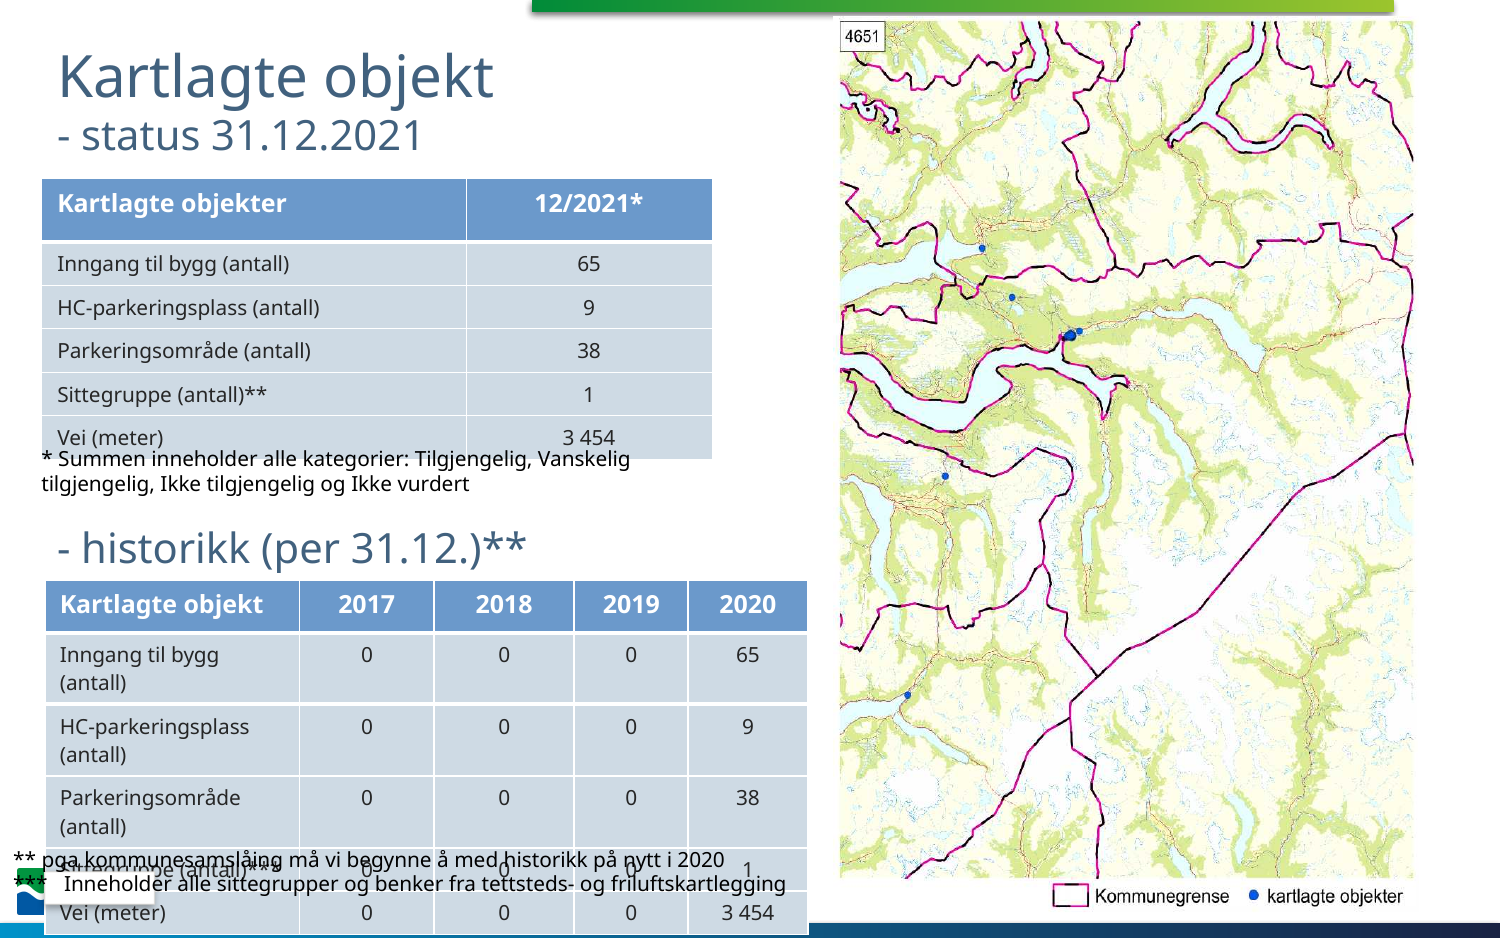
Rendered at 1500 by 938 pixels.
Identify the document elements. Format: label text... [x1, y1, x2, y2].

table_cell HC-parkeringsplass (antall) [42, 286, 466, 328]
picture [833, 16, 1419, 913]
table_cell 0 [300, 904, 433, 934]
table_cell HC-parkeringsplass (antall) [46, 706, 299, 775]
text_box ** pga kommunesamslåing må vi begynne å med historikk på nytt i 2020 *** Inneholder alle sittegrupper og benker fra tettsteds- og friluftskartlegging [0, 838, 802, 904]
table_cell 65 [689, 635, 807, 702]
table_cell Parkeringsområde (antall) [42, 329, 466, 372]
text_box * Summen inneholder alle kategorier: Tilgjengelig, Vanskelig tilgjengelig, Ikke tilgjengelig og Ikke vurdert [26, 438, 711, 504]
table_cell Inngang til bygg (antall) [42, 244, 466, 285]
text_box - historikk (per 31.12.)** [42, 496, 828, 580]
table_header Kartlagte objekt [46, 581, 299, 631]
table_cell 0 [575, 904, 687, 934]
text_box Kartlagte objekt - status 31.12.2021 [42, 24, 828, 167]
table_cell Inngang til bygg (antall) [46, 635, 299, 702]
table_cell 0 [300, 777, 433, 838]
table_cell 0 [575, 777, 687, 838]
table_cell Parkeringsområde (antall) [46, 777, 299, 838]
table_cell 0 [575, 706, 687, 775]
table_cell 0 [300, 706, 433, 775]
table_cell 0 [435, 777, 573, 838]
table_cell Sittegruppe (antall)** [42, 373, 466, 415]
table_cell 0 [435, 904, 573, 934]
table_cell 3 454 [467, 416, 712, 459]
table_header 2019 [575, 581, 687, 631]
table_cell 9 [689, 706, 807, 775]
table_cell 38 [689, 777, 807, 847]
table_header Kartlagte objekter [42, 179, 466, 240]
table_cell 65 [467, 244, 712, 285]
table_cell 0 [435, 635, 573, 702]
table_cell 0 [300, 635, 433, 702]
table_cell 3 454 [689, 892, 807, 934]
table_cell Vei (meter) [46, 904, 299, 934]
table_header 2020 [689, 581, 807, 631]
table_cell 0 [575, 635, 687, 702]
table_cell 1 [467, 373, 712, 415]
table_cell 0 [435, 706, 573, 775]
table_cell 9 [467, 286, 712, 328]
table_header 12/2021* [467, 179, 712, 240]
table_cell 38 [467, 329, 712, 372]
table_cell Vei (meter) [42, 416, 466, 438]
table_header 2017 [300, 581, 433, 631]
table_cell 1 [802, 849, 807, 890]
table_header 2018 [435, 581, 573, 631]
